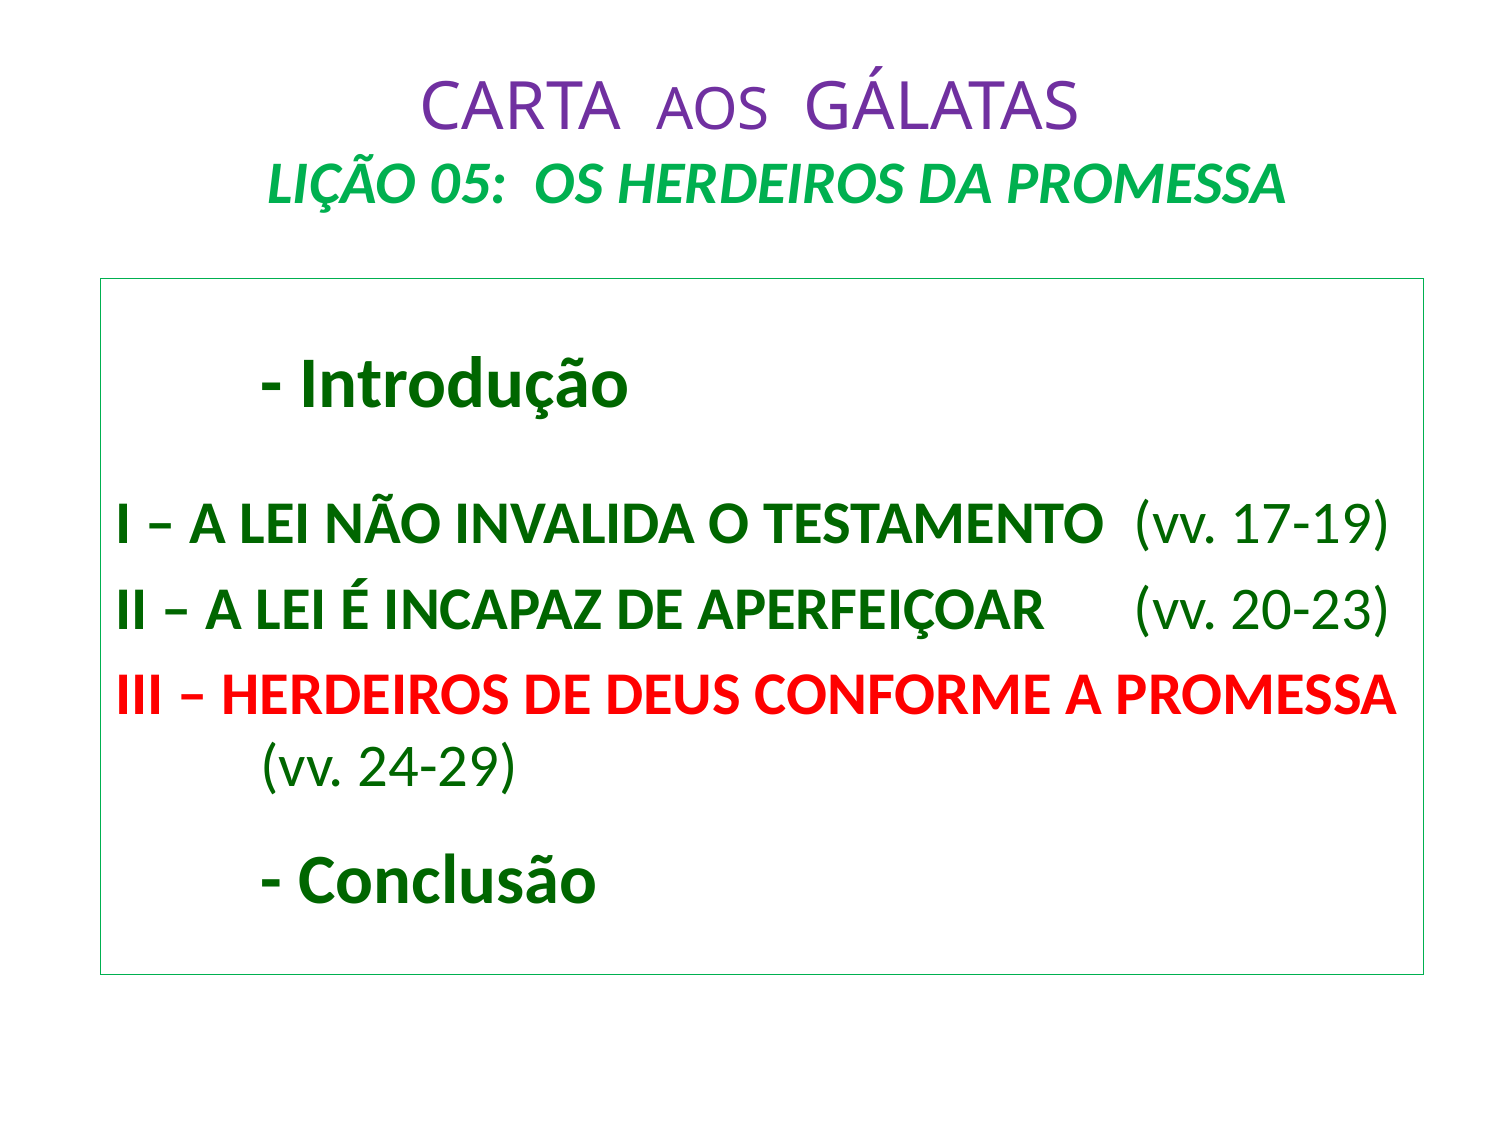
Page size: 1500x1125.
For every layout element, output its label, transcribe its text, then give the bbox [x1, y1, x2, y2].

title CARTA AOS GÁLATAS LIÇÃO 05: OS HERDEIROS DA PROMESSA [75, 45, 1425, 233]
list - Introdução I – A LEI NÃO INVALIDA O TESTAMENTO (vv. 17-19) II – A LEI É INCAPAZ DE APERFEIÇOAR (vv. 20-23) III – HERDEIROS DE DEUS CONFORME A PROMESSA (vv. 24-29) - Conclusão [100, 278, 1424, 975]
